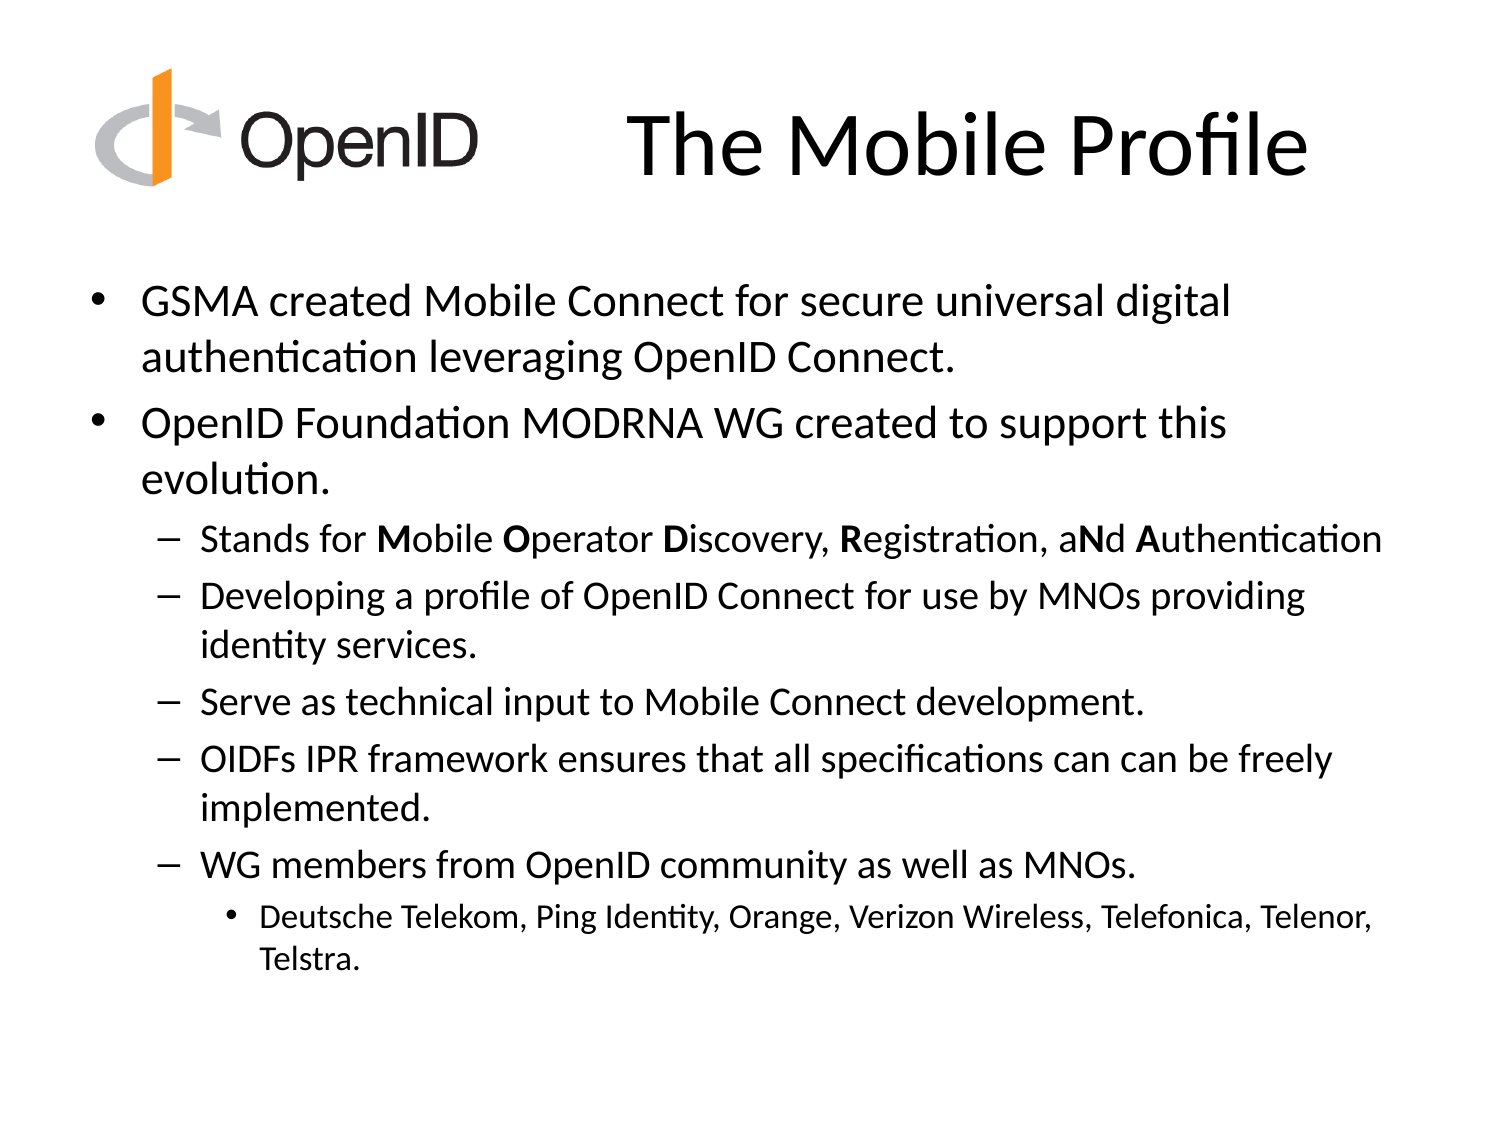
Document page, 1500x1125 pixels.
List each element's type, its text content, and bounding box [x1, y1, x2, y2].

list GSMA created Mobile Connect for secure universal digital authentication leveraging OpenID Connect. OpenID Foundation MODRNA WG created to support this evolution. Stands for Mobile Operator Discovery, Registration, aNd Authentication Developing a profile of OpenID Connect for use by MNOs providing identity services. Serve as technical input to Mobile Connect development. OIDFs IPR framework ensures that all specifications can can be freely implemented. WG members from OpenID community as well as MNOs. Deutsche Telekom, Ping Identity, Orange, Verizon Wireless, Telefonica, Telenor, Telstra. [75, 262, 1425, 1005]
picture [64, 44, 513, 225]
title The Mobile Profile [512, 45, 1425, 233]
